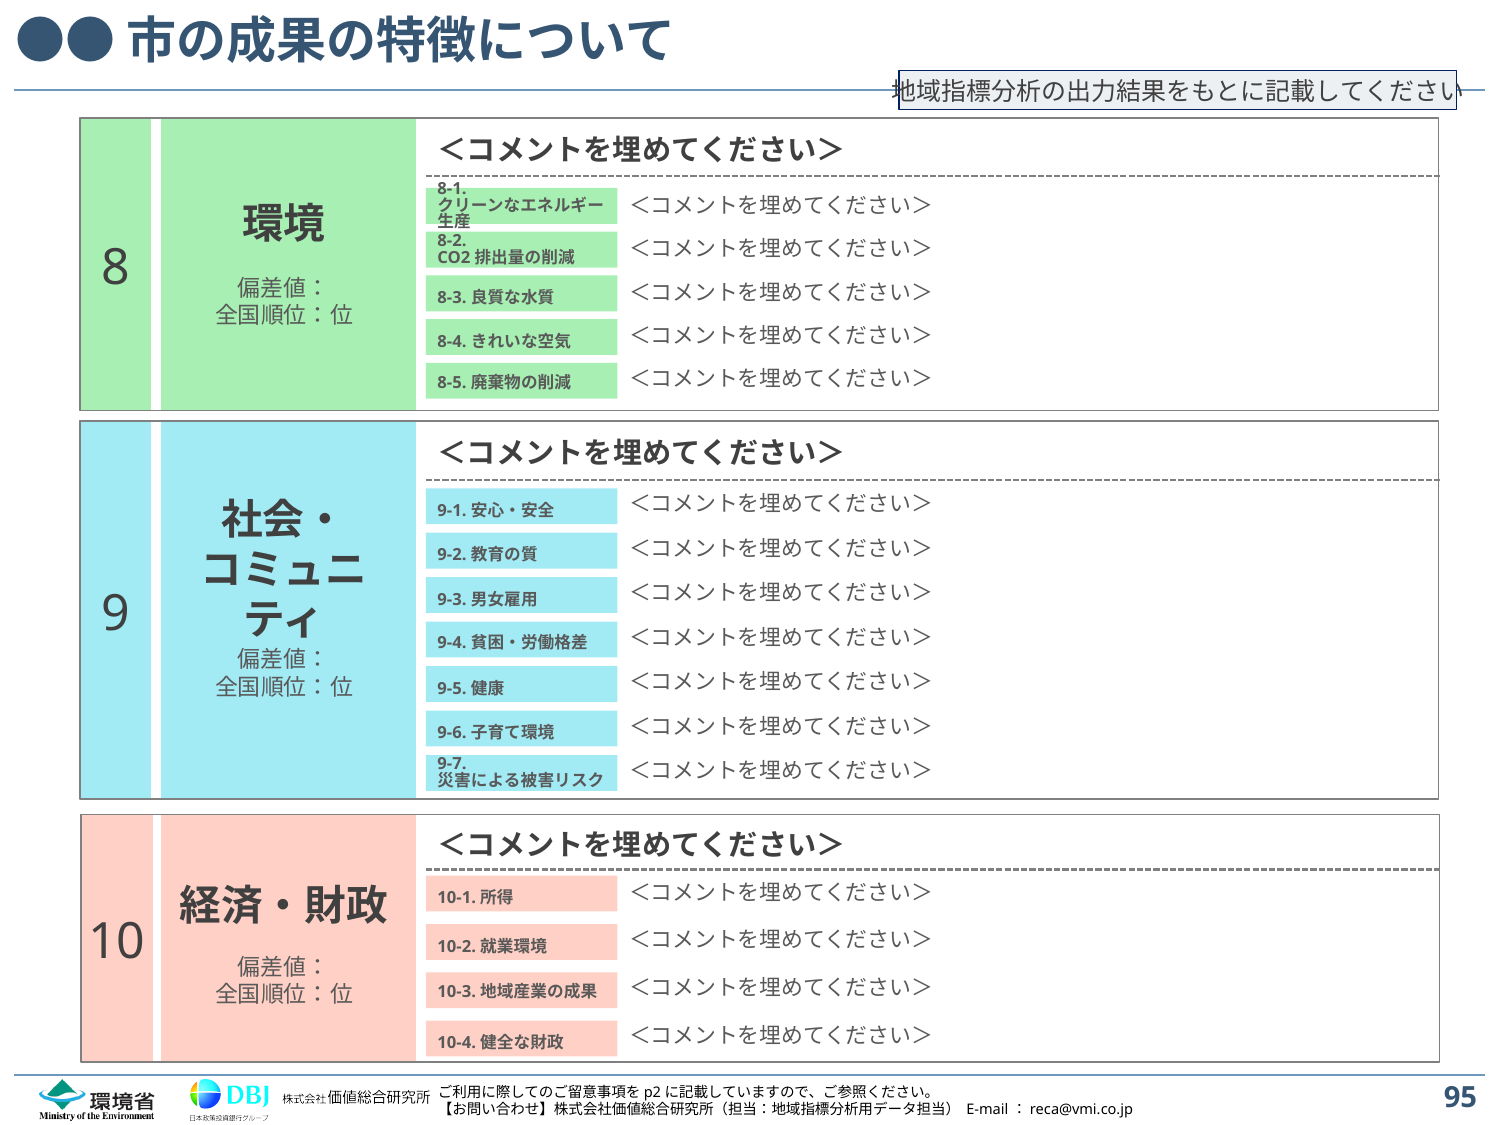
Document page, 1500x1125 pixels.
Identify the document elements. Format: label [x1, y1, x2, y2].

picture [186, 1076, 434, 1125]
title [0, 0, 1500, 87]
slide_number [1427, 1070, 1493, 1112]
text_box [80, 421, 1451, 800]
text_box [81, 814, 1440, 1063]
text_box [80, 117, 1440, 411]
text_box [898, 70, 1457, 110]
picture [36, 1079, 157, 1124]
